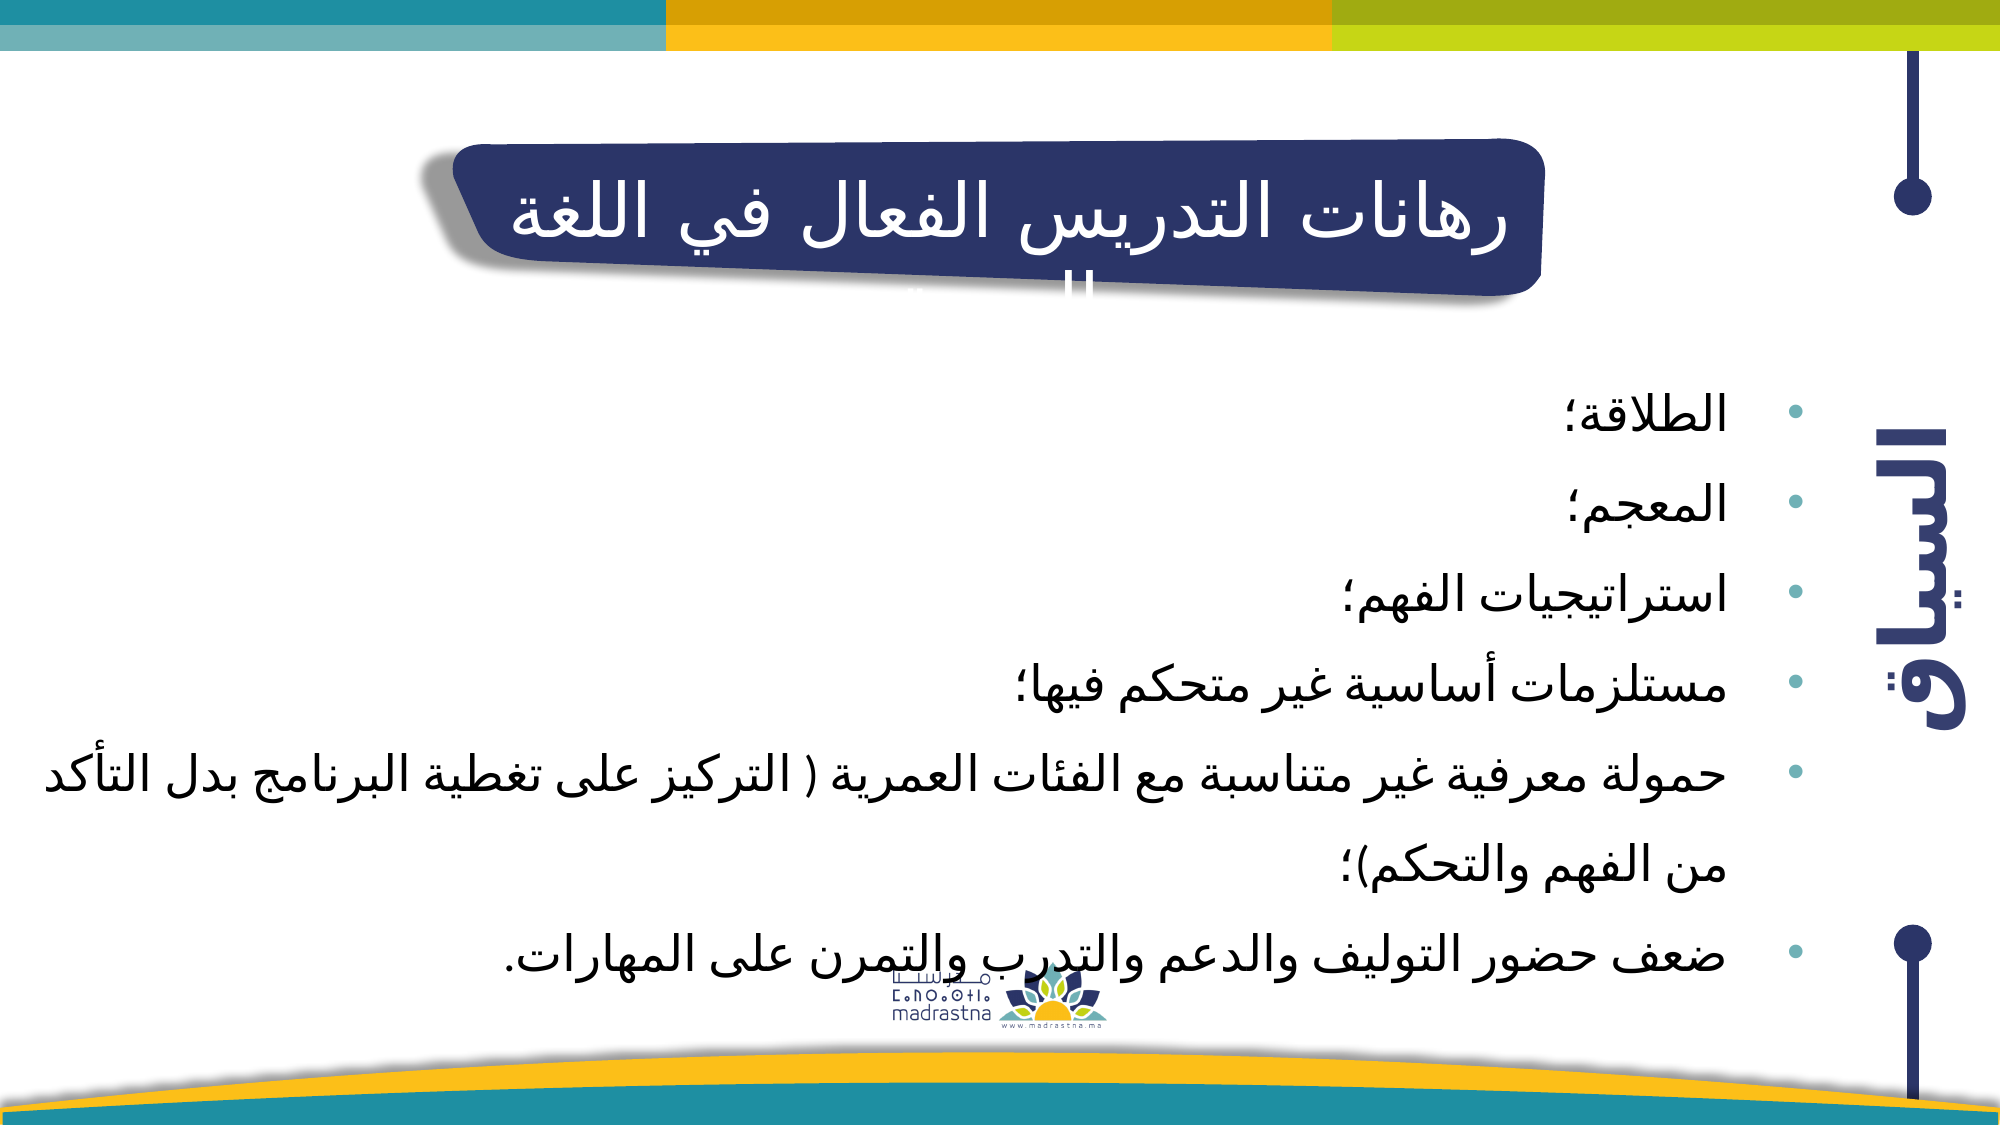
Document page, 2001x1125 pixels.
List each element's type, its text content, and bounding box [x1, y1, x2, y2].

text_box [1894, 52, 1931, 215]
picture [893, 962, 1107, 1028]
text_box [1894, 925, 1931, 1052]
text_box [452, 100, 1548, 296]
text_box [0, 1052, 2000, 1125]
text_box السياق [1832, 136, 1988, 1021]
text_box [0, 0, 2000, 52]
text_box الطلاقة؛ المعجم؛ استراتيجيات الفهم؛ مستلزمات أساسية غير متحكم فيها؛ حمولة معرفية غير متناسبة مع الفئات العمرية ( التركيز على تغطية البرنامج بدل التأكد من الفهم والتحكم)؛ ضعف حضور التوليف والدعم والتدرب والتمرن على المهارات. [2, 344, 1820, 990]
